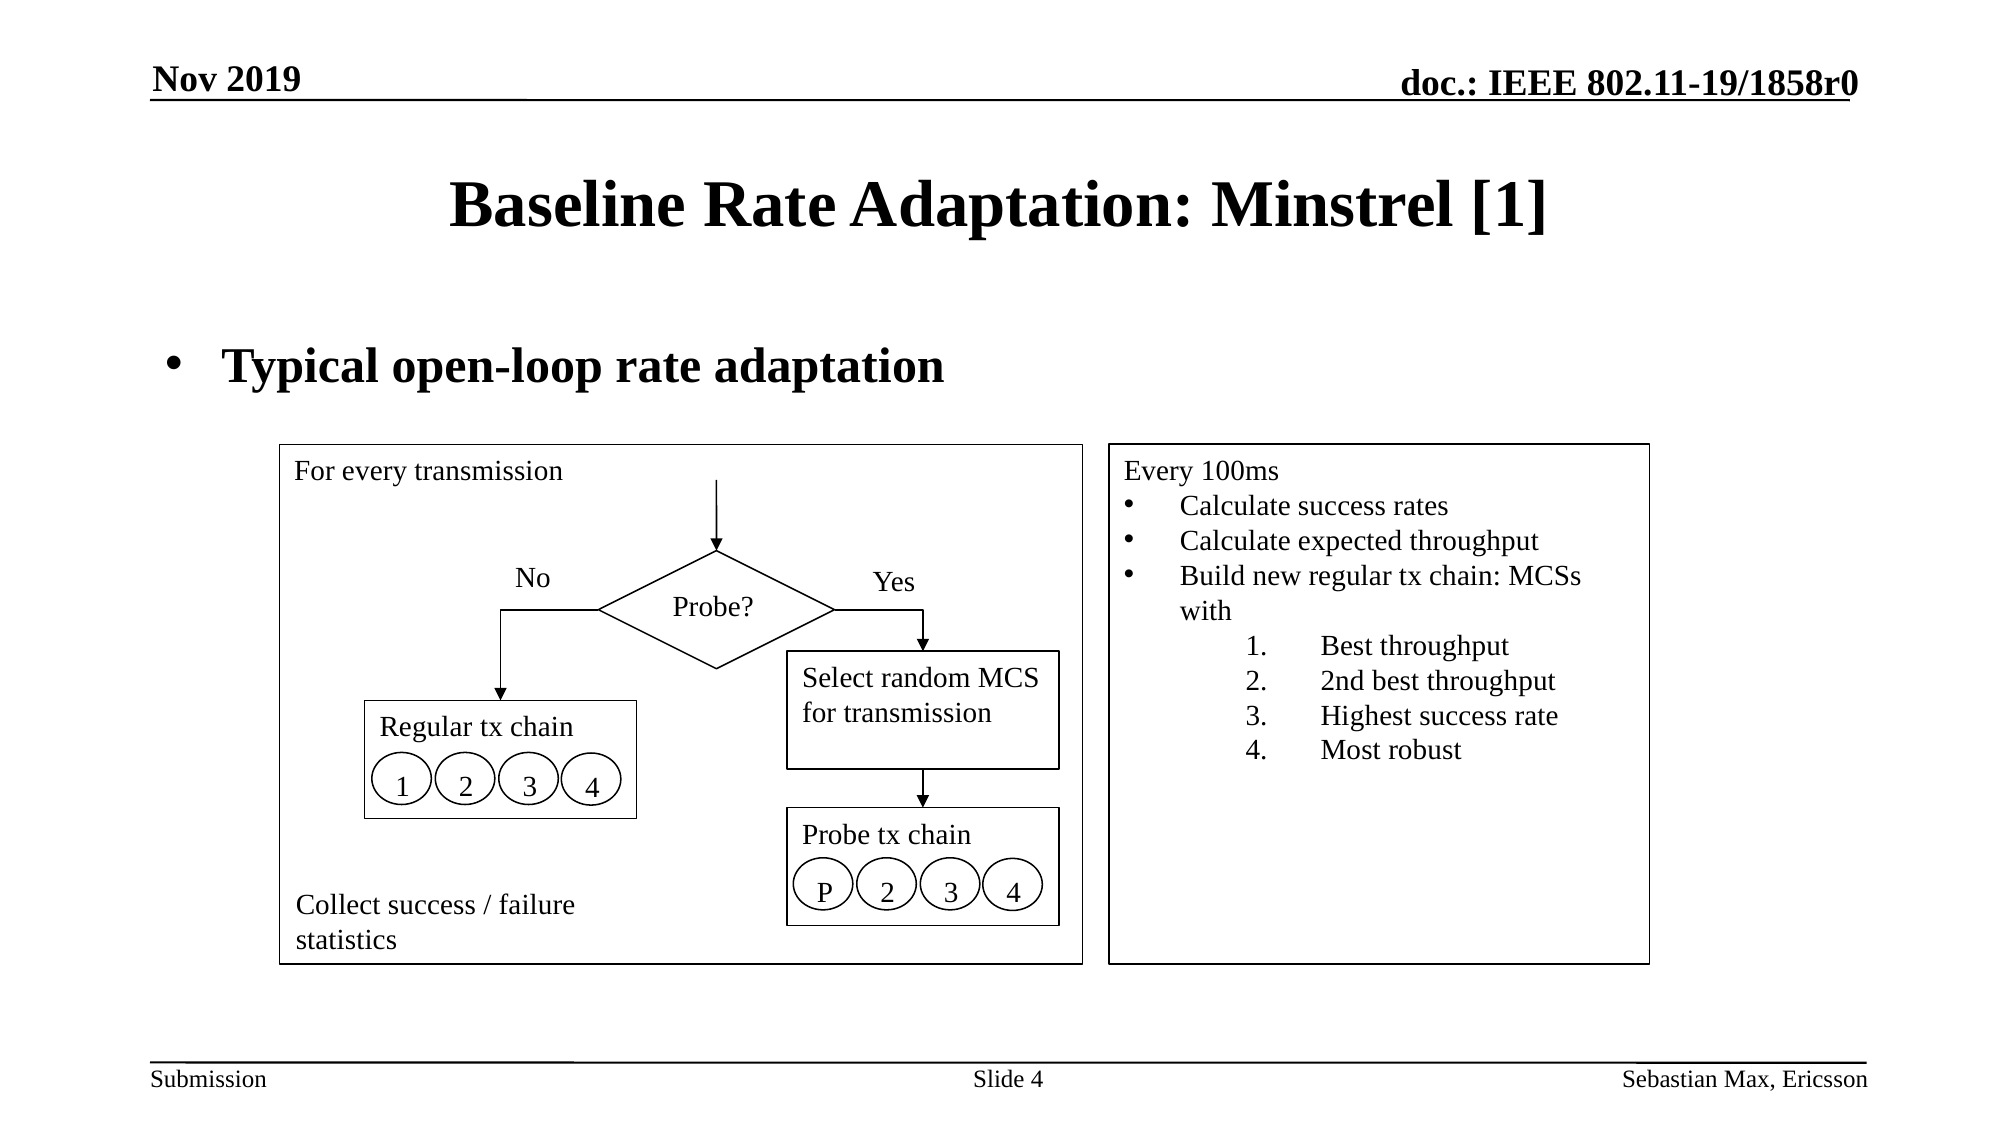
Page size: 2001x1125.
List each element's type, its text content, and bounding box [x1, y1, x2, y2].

text_box 2 [856, 857, 917, 910]
text_box Regular tx chain [364, 700, 637, 819]
text_box Every 100ms Calculate success rates Calculate expected throughput Build new regular tx chain: MCSs with Best throughput 2nd best throughput Highest success rate Most robust [1108, 443, 1615, 774]
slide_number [152, 54, 563, 100]
text_box 4 [982, 858, 1043, 911]
list Typical open-loop rate adaptation [149, 324, 1850, 1000]
text_box Probe tx chain [787, 807, 1059, 926]
title Baseline Rate Adaptation: Minstrel [1] [149, 112, 1850, 288]
text_box 2 [435, 752, 495, 805]
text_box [500, 609, 599, 701]
text_box For every transmission [279, 443, 596, 494]
text_box [1108, 444, 1650, 964]
text_box Collect success / failure statistics [281, 877, 598, 963]
text_box Probe? [599, 552, 834, 669]
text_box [834, 609, 924, 652]
slide_number Slide 4 [950, 1061, 1067, 1123]
text_box No [500, 550, 587, 601]
footer Sebastian Max, Ericsson [1171, 1061, 1869, 1093]
text_box P [793, 857, 853, 910]
text_box Select random MCS for transmission [787, 651, 1059, 770]
text_box 3 [498, 752, 559, 805]
text_box 3 [920, 857, 980, 910]
text_box 1 [371, 752, 432, 805]
text_box 4 [561, 753, 621, 806]
text_box Yes [858, 554, 944, 605]
